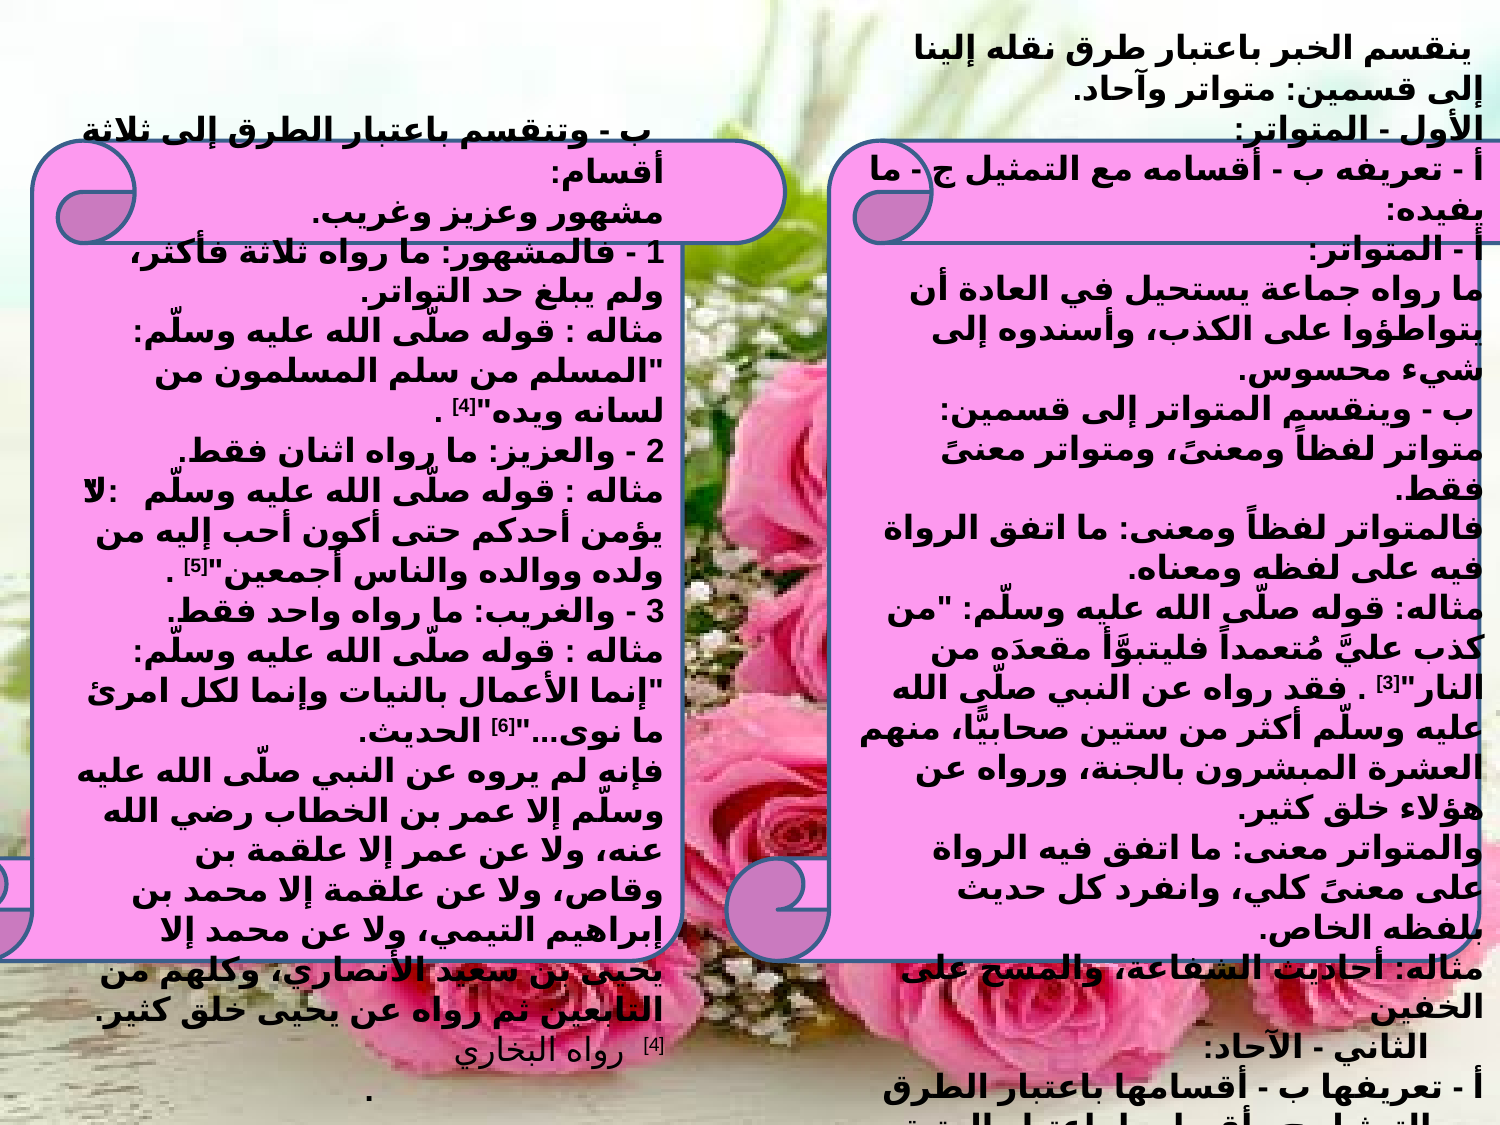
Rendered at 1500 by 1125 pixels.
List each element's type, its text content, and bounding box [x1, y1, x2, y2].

text_box [0, 144, 58, 964]
text_box ينقسم الخبر باعتبار طرق نقله إلينا إلى قسمين: متواتر وآحاد. الأول - المتواتر: أ - تعريفه ب - أقسامه مع التمثيل ج - ما يفيده: أ - المتواتر: ما رواه جماعة يستحيل في العادة أن يتواطؤوا على الكذب، وأسندوه إلى شيء محسوس. ب - وينقسم المتواتر إلى قسمين: متواتر لفظاً ومعنىً، ومتواتر معنىً فقط. فالمتواتر لفظاً ومعنى: ما اتفق الرواة فيه على لفظه ومعناه. مثاله: قوله صلّى الله عليه وسلّم: "من كذب عليَّ مُتعمداً فليتبوَّأ مقعدَه من النار"[3] . فقد رواه عن النبي صلّى الله عليه وسلّم أكثر من ستين صحابيًّا، منهم العشرة المبشرون بالجنة، ورواه عن هؤلاء خلق كثير. والمتواتر معنى: ما اتفق فيه الرواة على معنىً كلي، وانفرد كل حديث بلفظه الخاص. مثاله: أحاديث الشفاعة، والمسح على الخفين الثاني - الآحاد: أ - تعريفها ب - أقسامها باعتبار الطرق مع التمثيل ج - أقسامها باعتبار الرتبة مع التمثيل د - ما تفيده. أ - الآحاد: ما سوى المتواتر. [3 [843, 10, 1500, 1125]
text_box [724, 153, 843, 964]
text_box ب - وتنقسم باعتبار الطرق إلى ثلاثة أقسام: مشهور وعزيز وغريب. 1 - فالمشهور: ما رواه ثلاثة فأكثر، ولم يبلغ حد التواتر. مثاله : قوله صلّى الله عليه وسلّم: "المسلم من سلم المسلمون من لسانه ويده"[4] . 2 - والعزيز: ما رواه اثنان فقط. مثاله : قوله صلّى الله عليه وسلّم: "لا يؤمن أحدكم حتى أكون أحب إليه من ولده ووالده والناس أجمعين"[5] . 3 - والغريب: ما رواه واحد فقط. مثاله : قوله صلّى الله عليه وسلّم: "إنما الأعمال بالنيات وإنما لكل امرئ ما نوى..."[6] الحديث. فإنه لم يروه عن النبي صلّى الله عليه وسلّم إلا عمر بن الخطاب رضي الله عنه، ولا عن عمر إلا علقمة بن وقاص، ولا عن علقمة إلا محمد بن إبراهيم التيمي، ولا عن محمد إلا يحيى بن سعيد الأنصاري، وكلهم من التابعين ثم رواه عن يحيى خلق كثير. [4] رواه البخاري . [58, 92, 680, 1116]
picture [0, 0, 1500, 1125]
text_box [680, 138, 788, 932]
